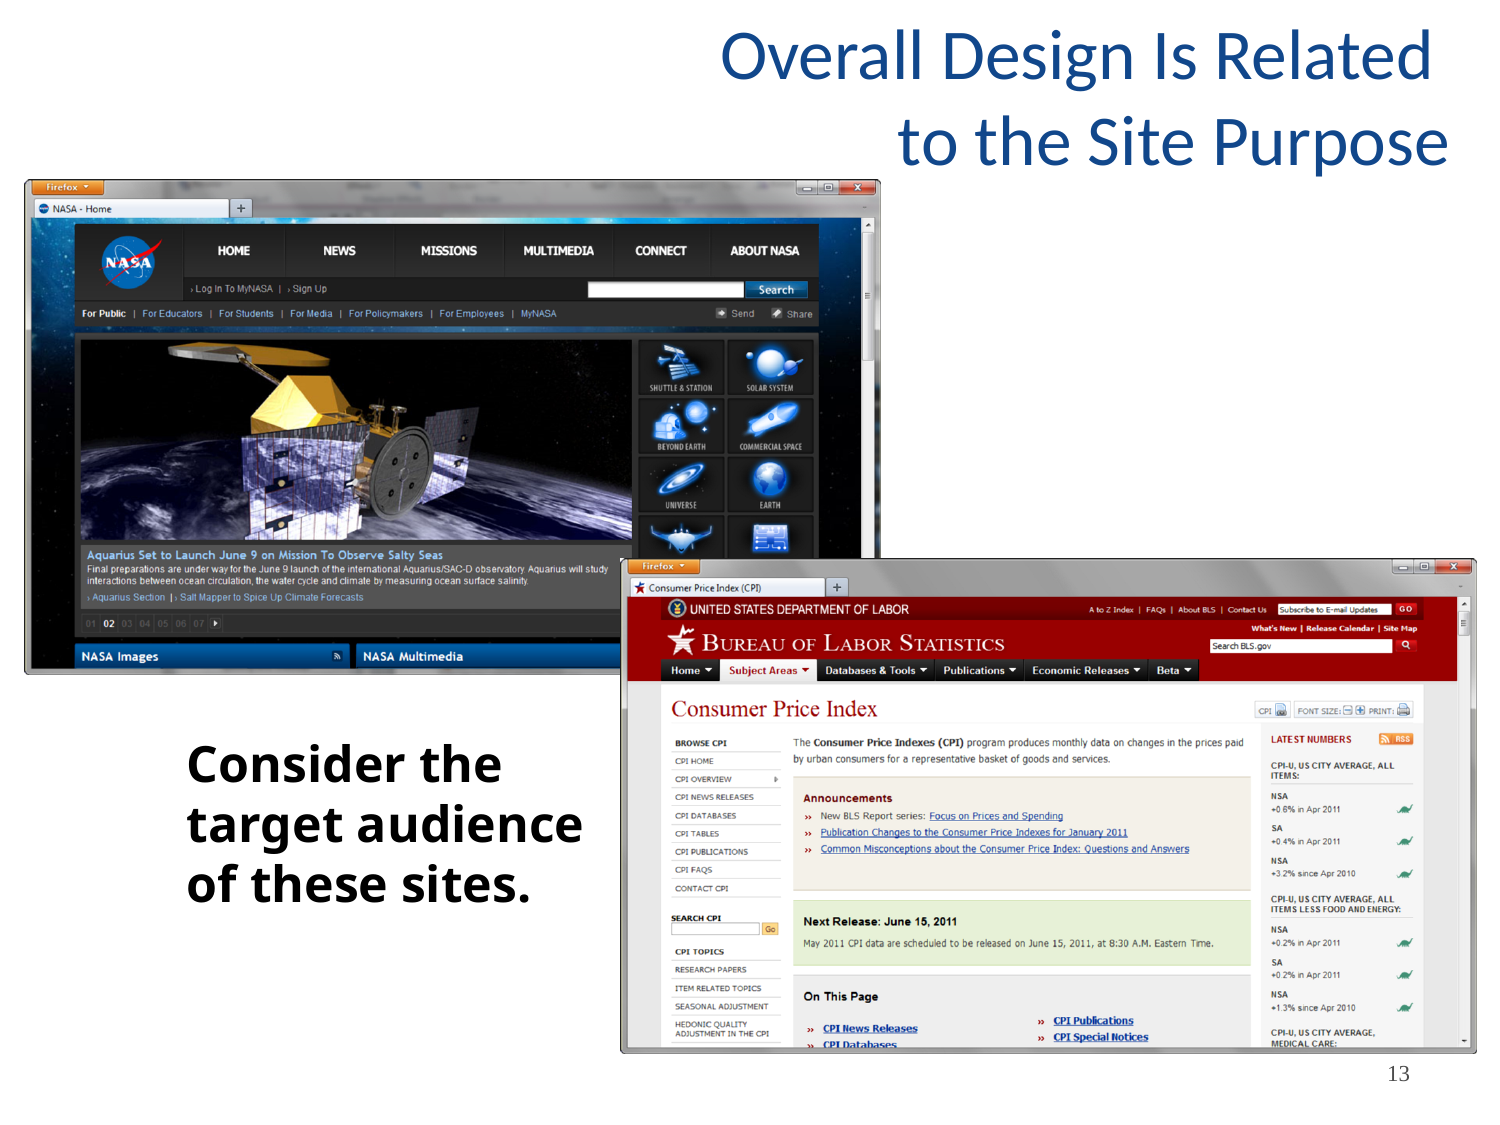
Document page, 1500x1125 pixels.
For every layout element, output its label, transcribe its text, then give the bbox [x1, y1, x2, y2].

slide_number 13 [1074, 1061, 1425, 1103]
picture [24, 179, 1477, 1055]
title Overall Design Is Related to the Site Purpose [235, 0, 1466, 188]
text_box Consider the target audience of these sites. [172, 724, 600, 920]
